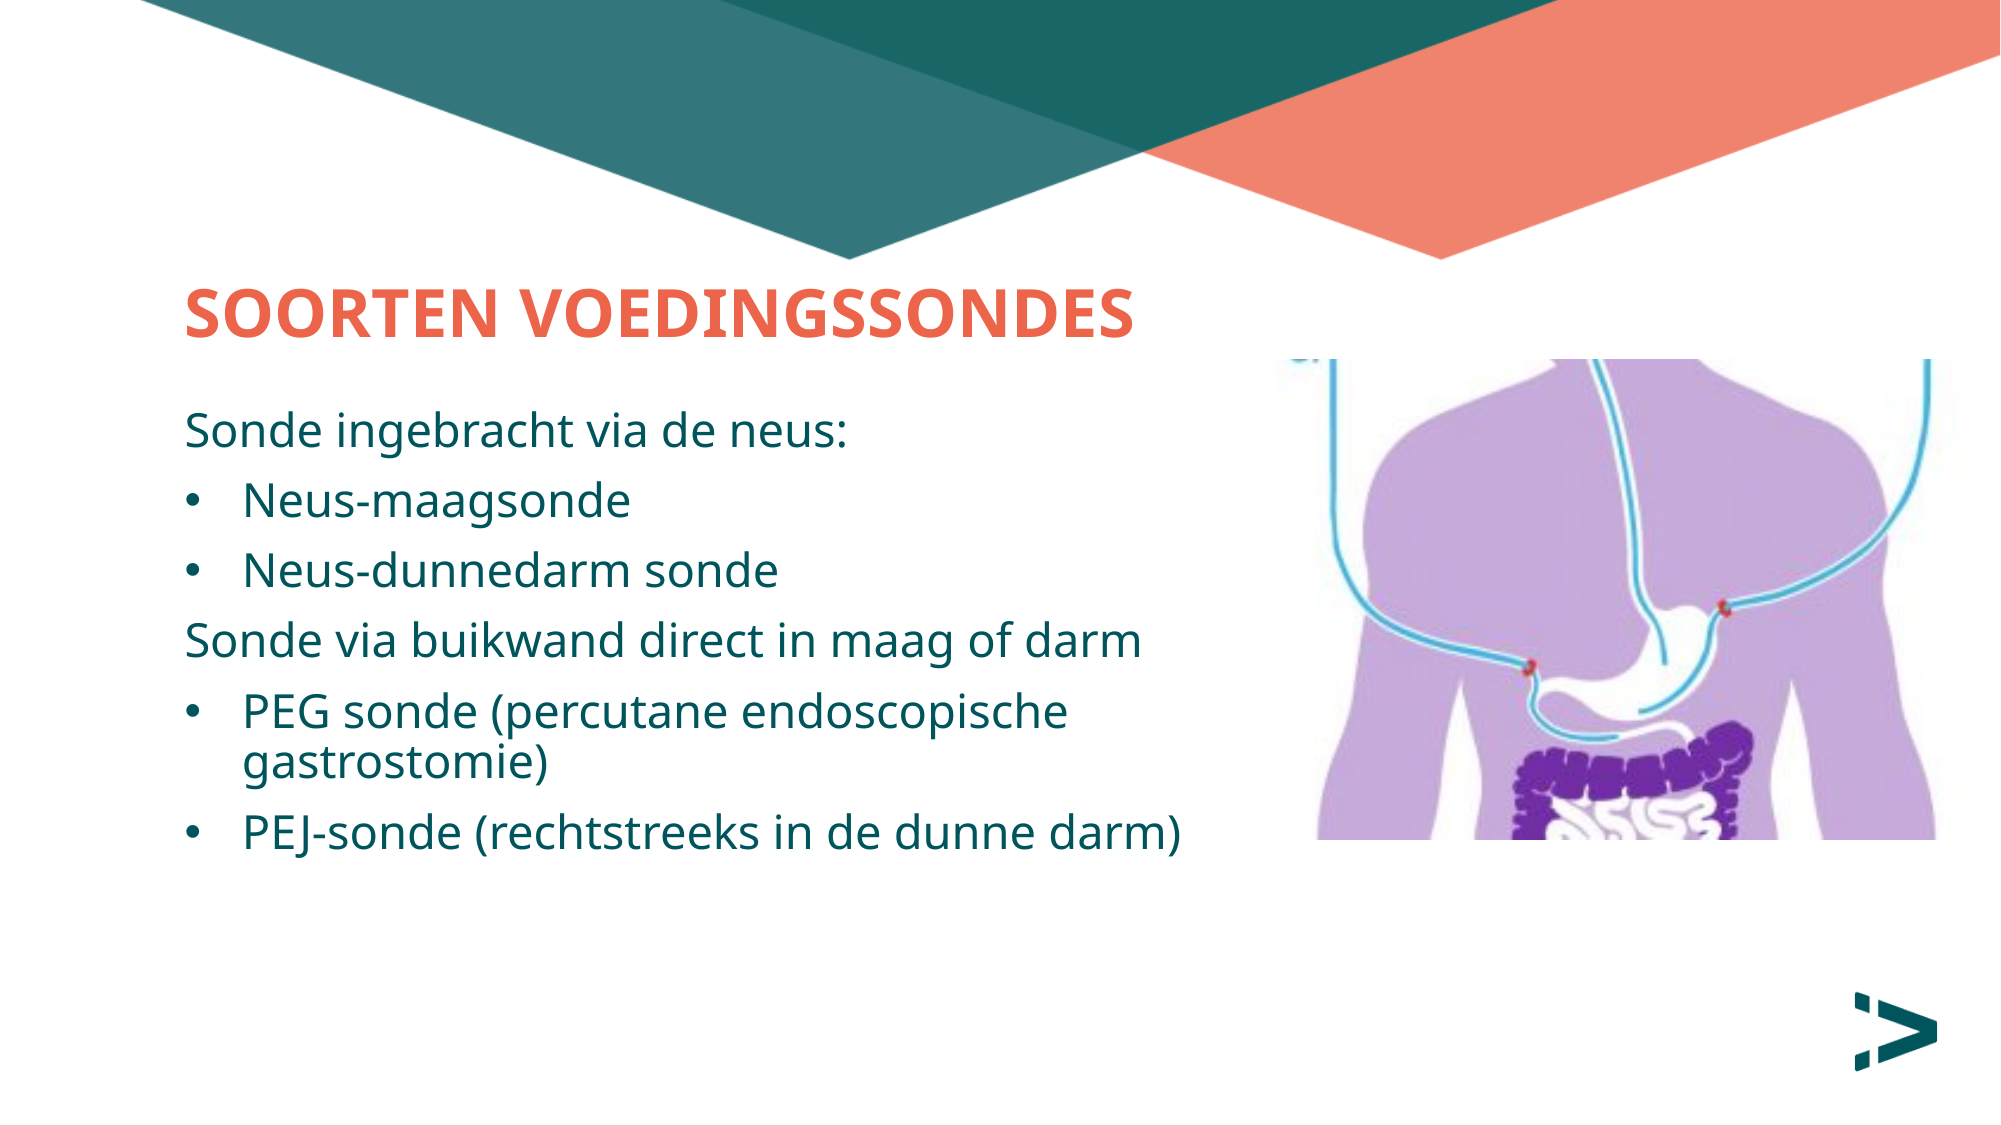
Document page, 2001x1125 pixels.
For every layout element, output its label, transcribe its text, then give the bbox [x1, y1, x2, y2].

subtitle Sonde ingebracht via de neus: Neus-maagsonde Neus-dunnedarm sonde Sonde via buikwand direct in maag of darm PEG sonde (percutane endoscopische gastrostomie) PEJ-sonde (rechtstreeks in de dunne darm) [169, 398, 1207, 879]
picture [0, 0, 2001, 1123]
title Soorten voedingssondes [169, 246, 1256, 386]
